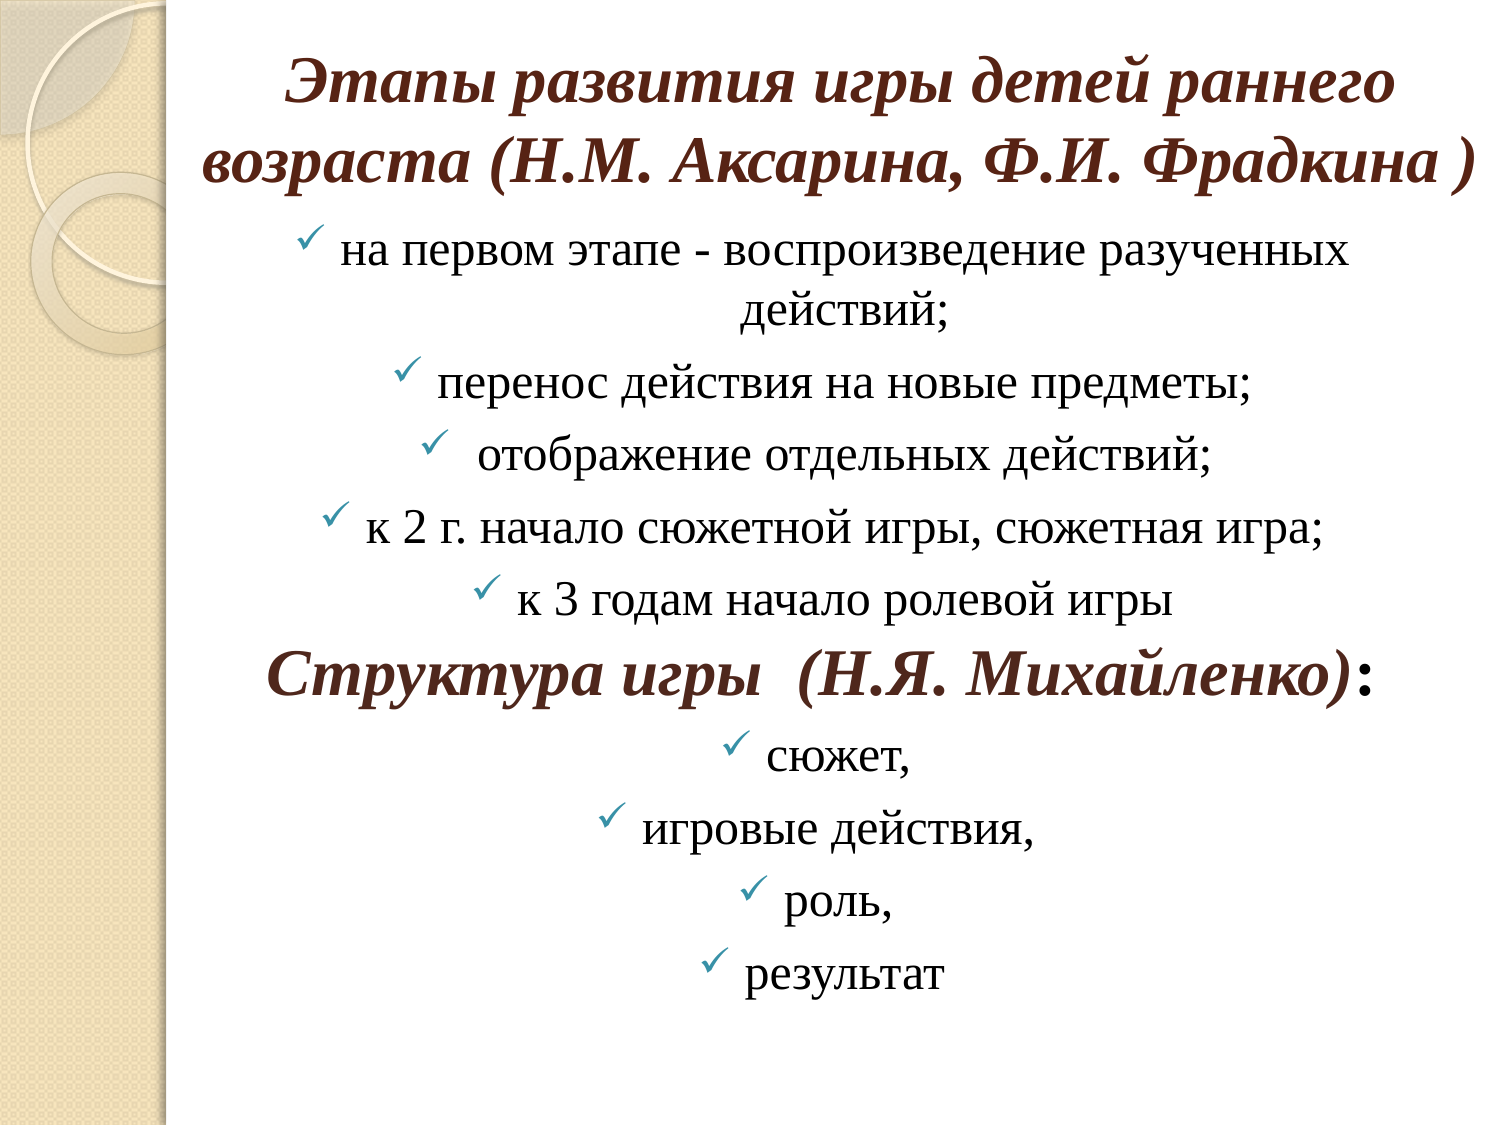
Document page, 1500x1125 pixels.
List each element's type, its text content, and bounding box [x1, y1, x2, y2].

list на первом этапе - воспроизведение разученных действий; перенос действия на новые предметы; отображение отдельных действий; к 2 г. начало сюжетной игры, сюжетная игра; к 3 годам начало ролевой игры [182, 207, 1448, 621]
list Структура игры (Н.Я. Михайленко): сюжет, игровые действия, роль, результат [182, 621, 1448, 1095]
title Этапы развития игры детей раннего возраста (Н.М. Аксарина, Ф.И. Фрадкина ) [183, 0, 1500, 233]
